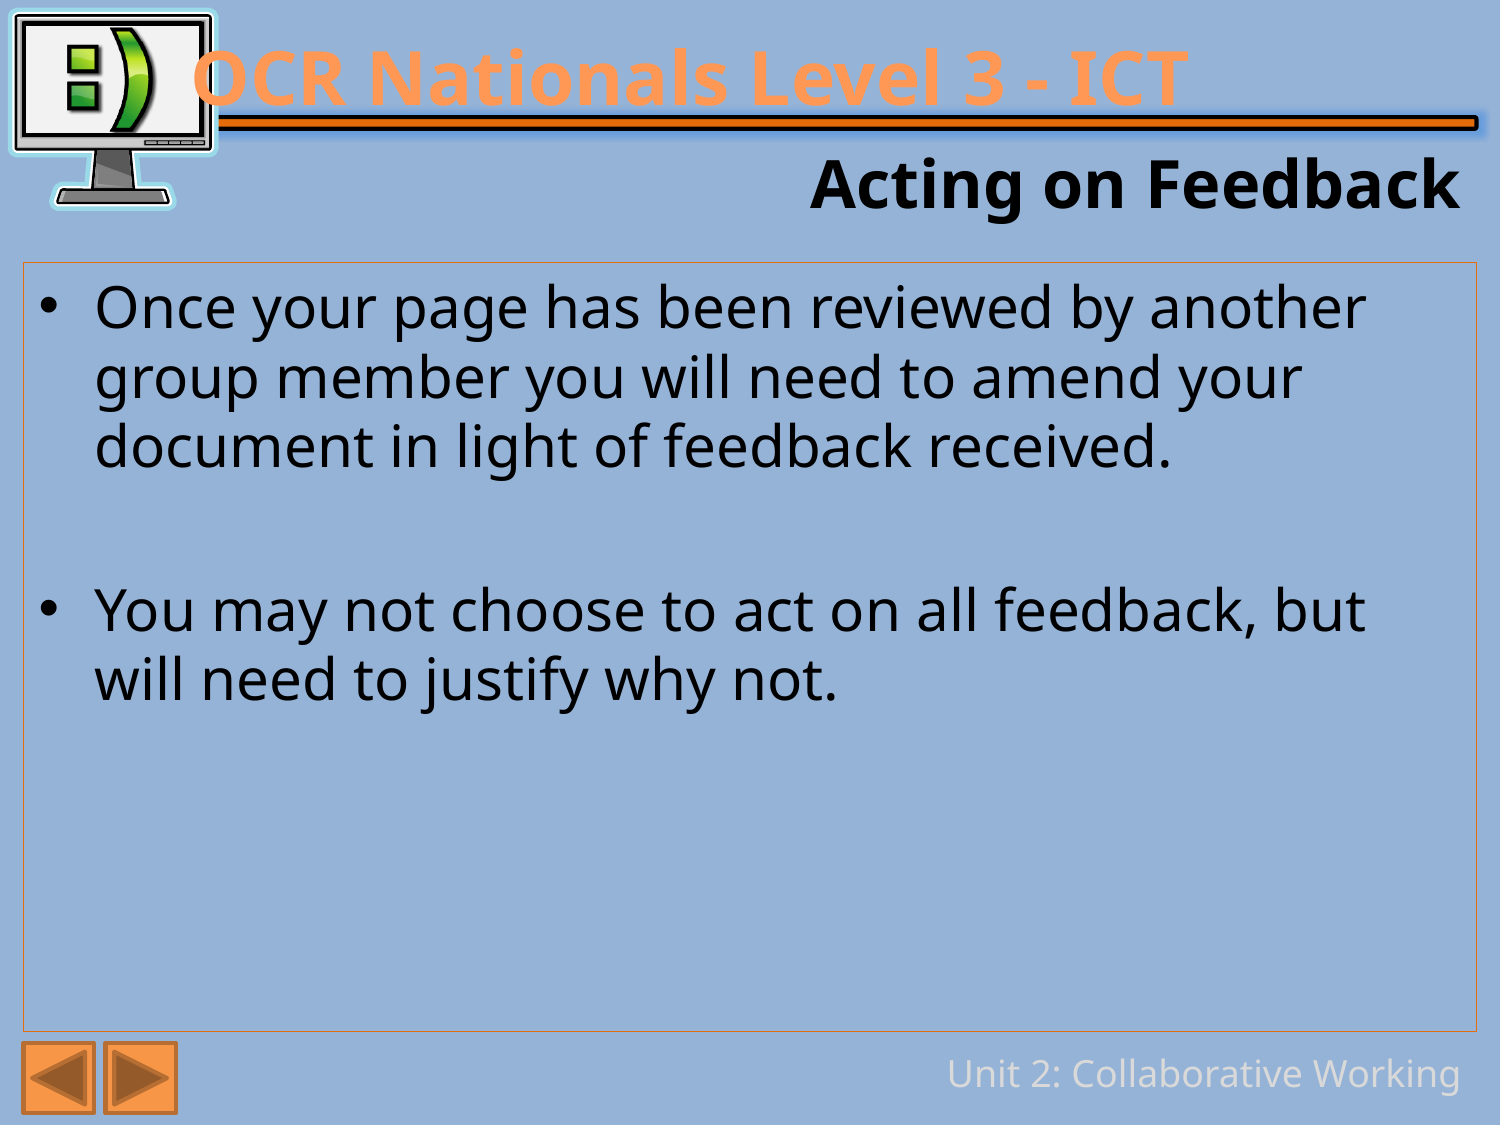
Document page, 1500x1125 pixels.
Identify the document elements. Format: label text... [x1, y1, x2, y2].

list Once your page has been reviewed by another group member you will need to amend your document in light of feedback received. You may not choose to act on all feedback, but will need to justify why not. [23, 262, 1477, 1032]
picture [48, 21, 172, 139]
title Acting on Feedback [187, 117, 1477, 247]
